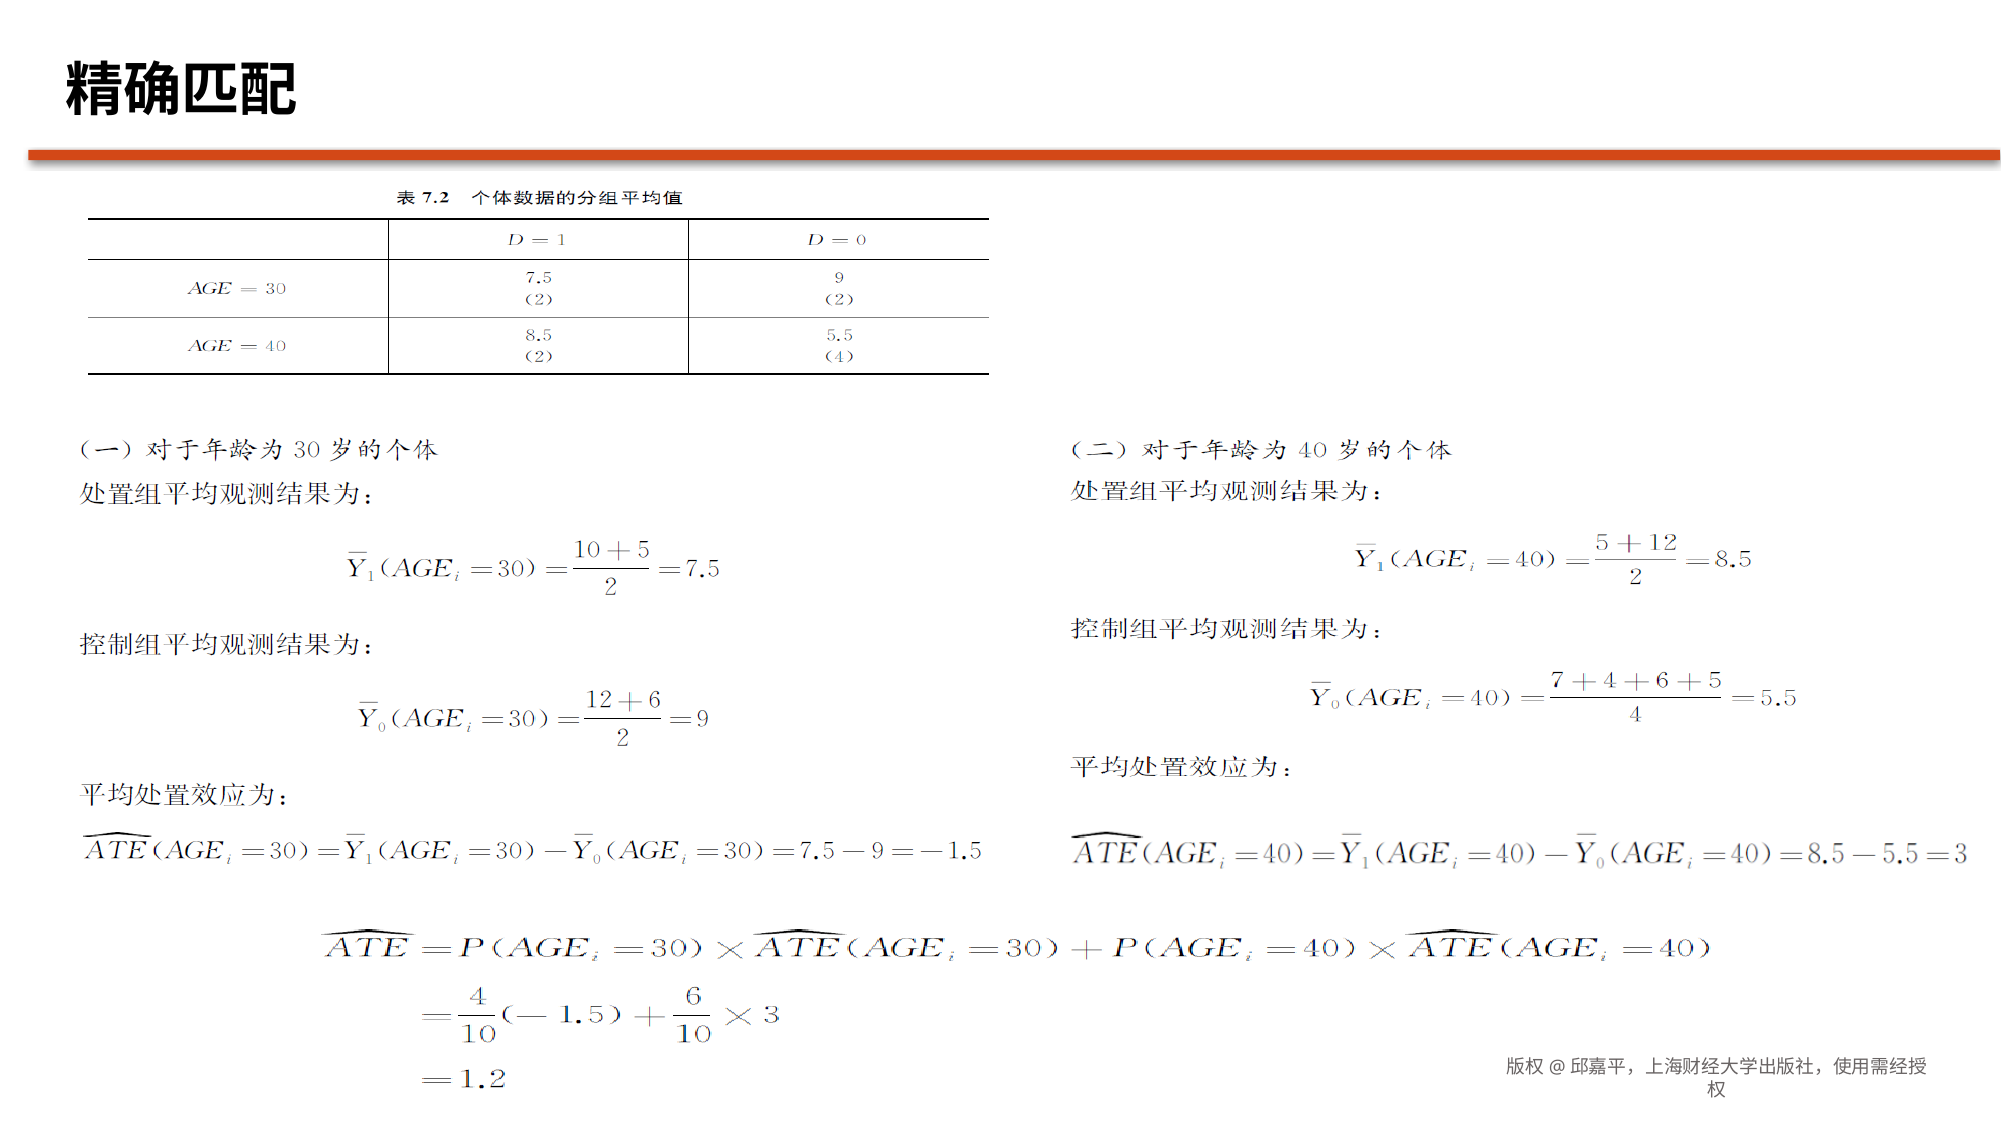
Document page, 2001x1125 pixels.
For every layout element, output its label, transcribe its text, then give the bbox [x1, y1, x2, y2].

picture [312, 921, 1732, 1091]
footer 版权@邱嘉平，上海财经大学出版社，使用需经授权 [1483, 1046, 1950, 1109]
picture [83, 182, 1011, 388]
picture [1061, 816, 1983, 876]
title 精确匹配 [50, 50, 1825, 138]
picture [59, 433, 1011, 876]
picture [1061, 433, 1920, 805]
